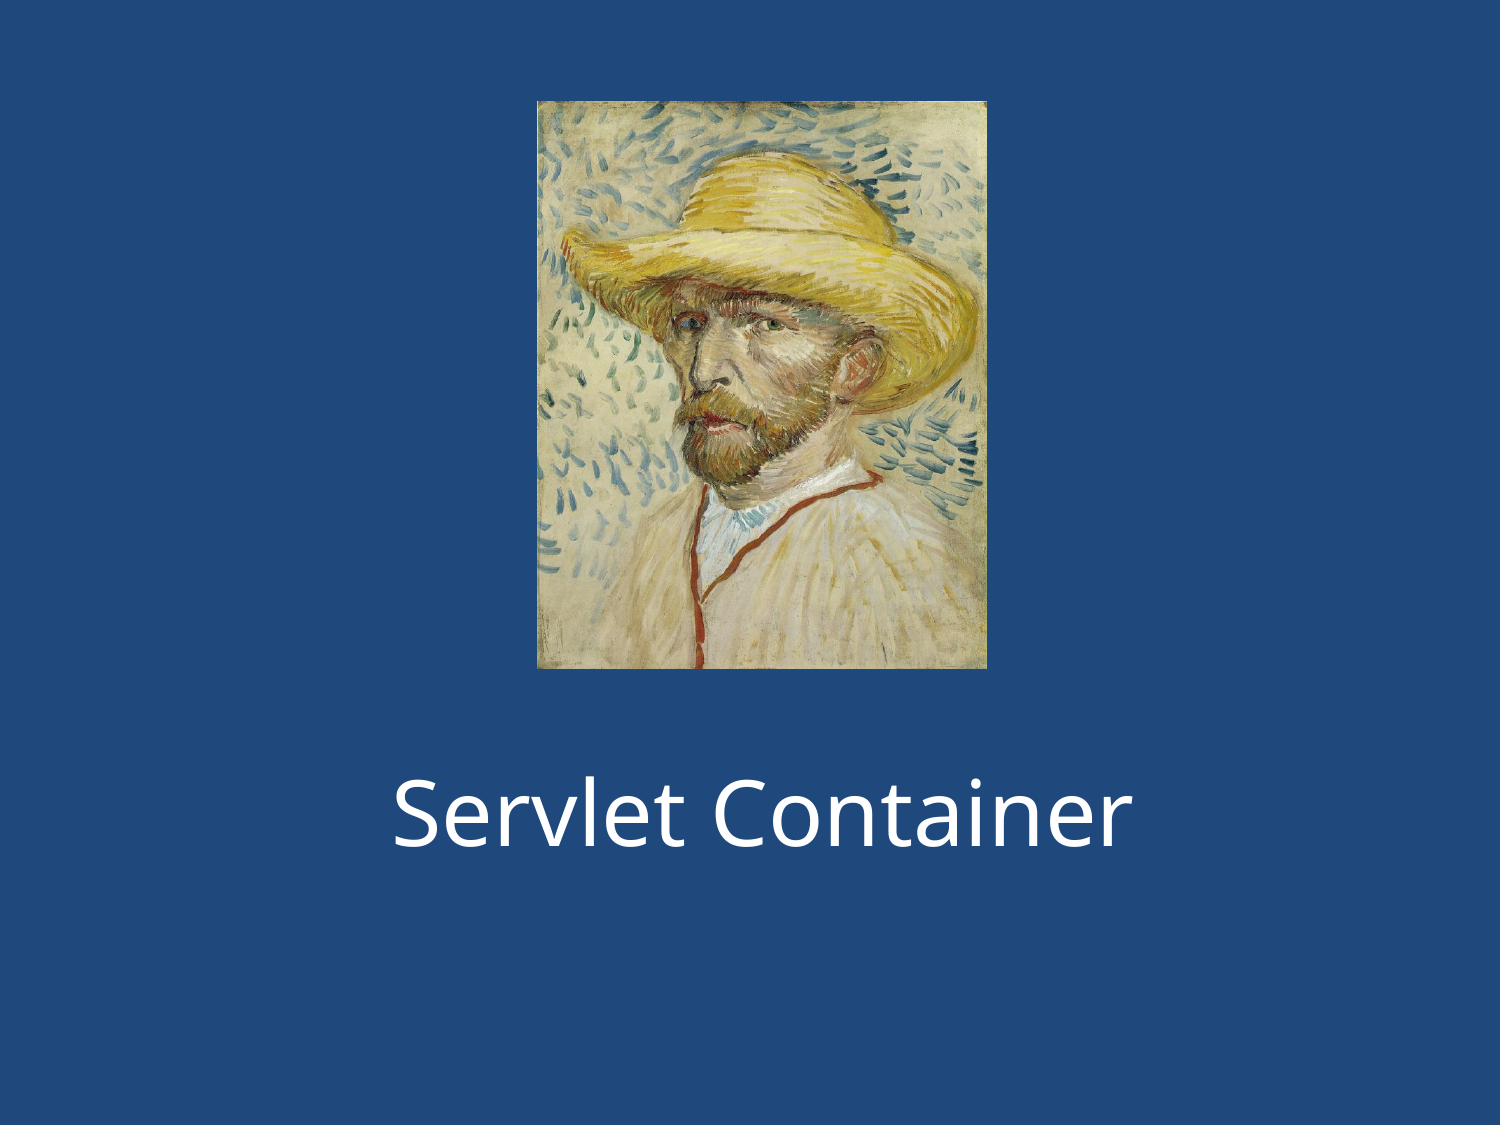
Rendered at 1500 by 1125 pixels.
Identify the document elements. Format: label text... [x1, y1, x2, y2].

title Servlet Container [88, 716, 1439, 904]
picture [537, 101, 987, 670]
